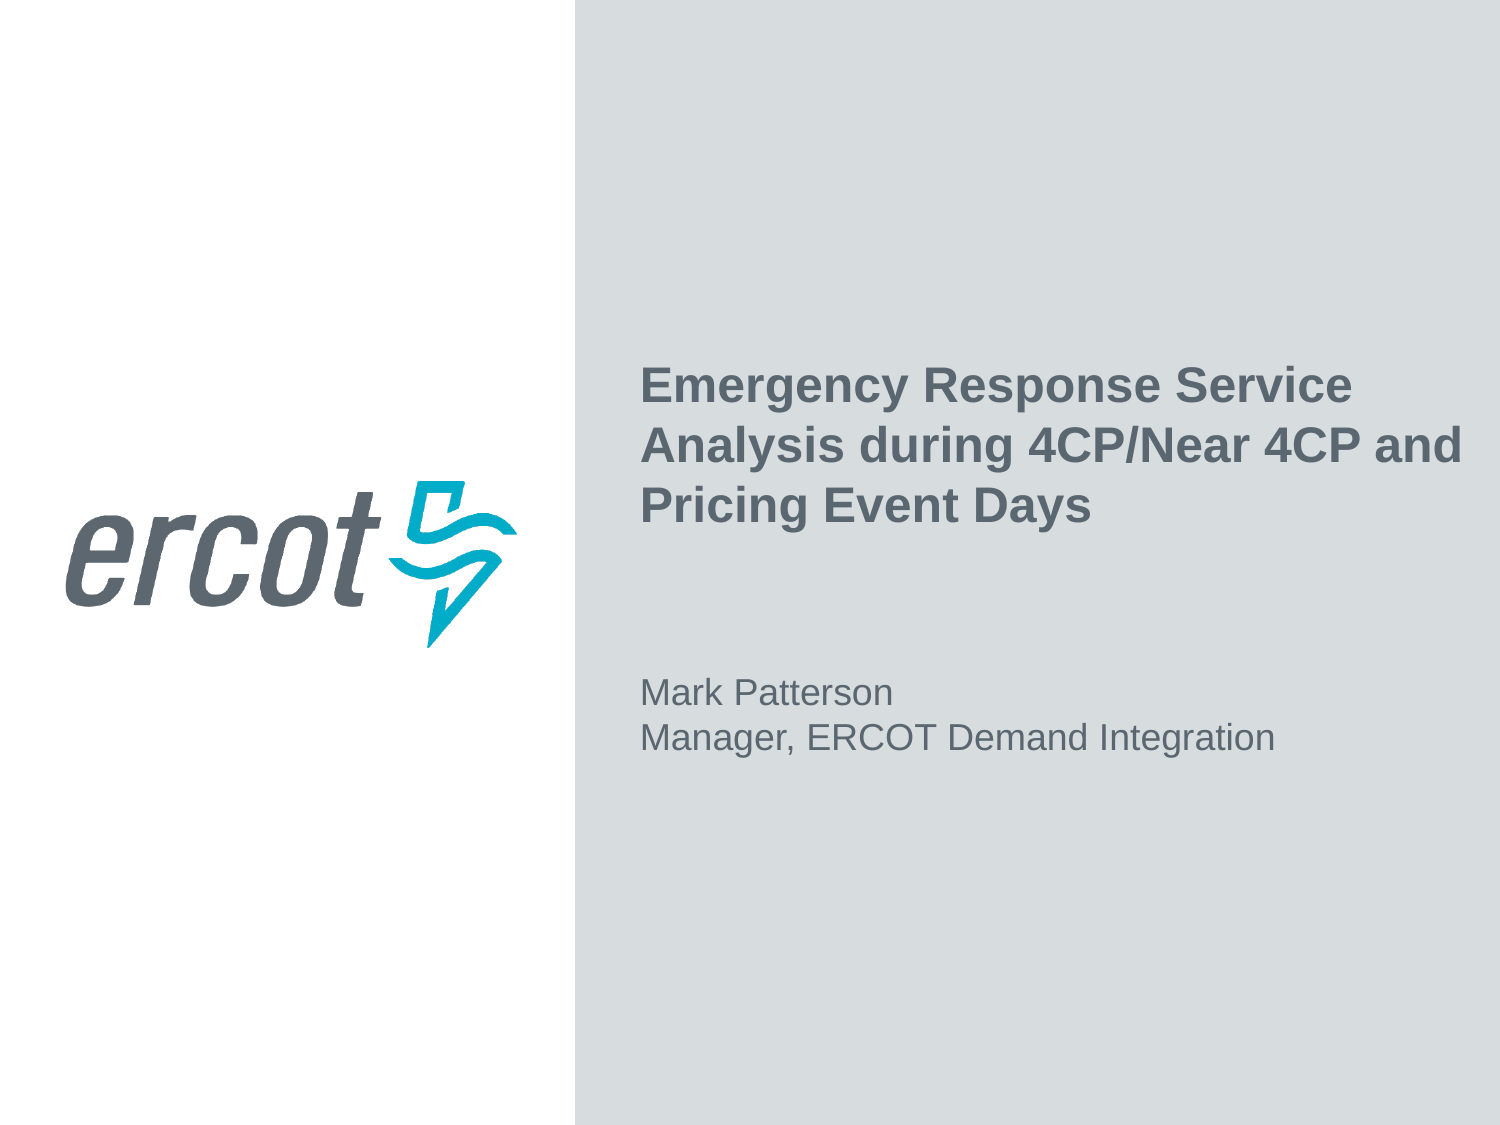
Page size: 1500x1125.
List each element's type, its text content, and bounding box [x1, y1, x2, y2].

text_box Emergency Response Service Analysis during 4CP/Near 4CP and Pricing Event Days Mark Patterson Manager, ERCOT Demand Integration [624, 345, 1500, 856]
picture [56, 471, 525, 654]
